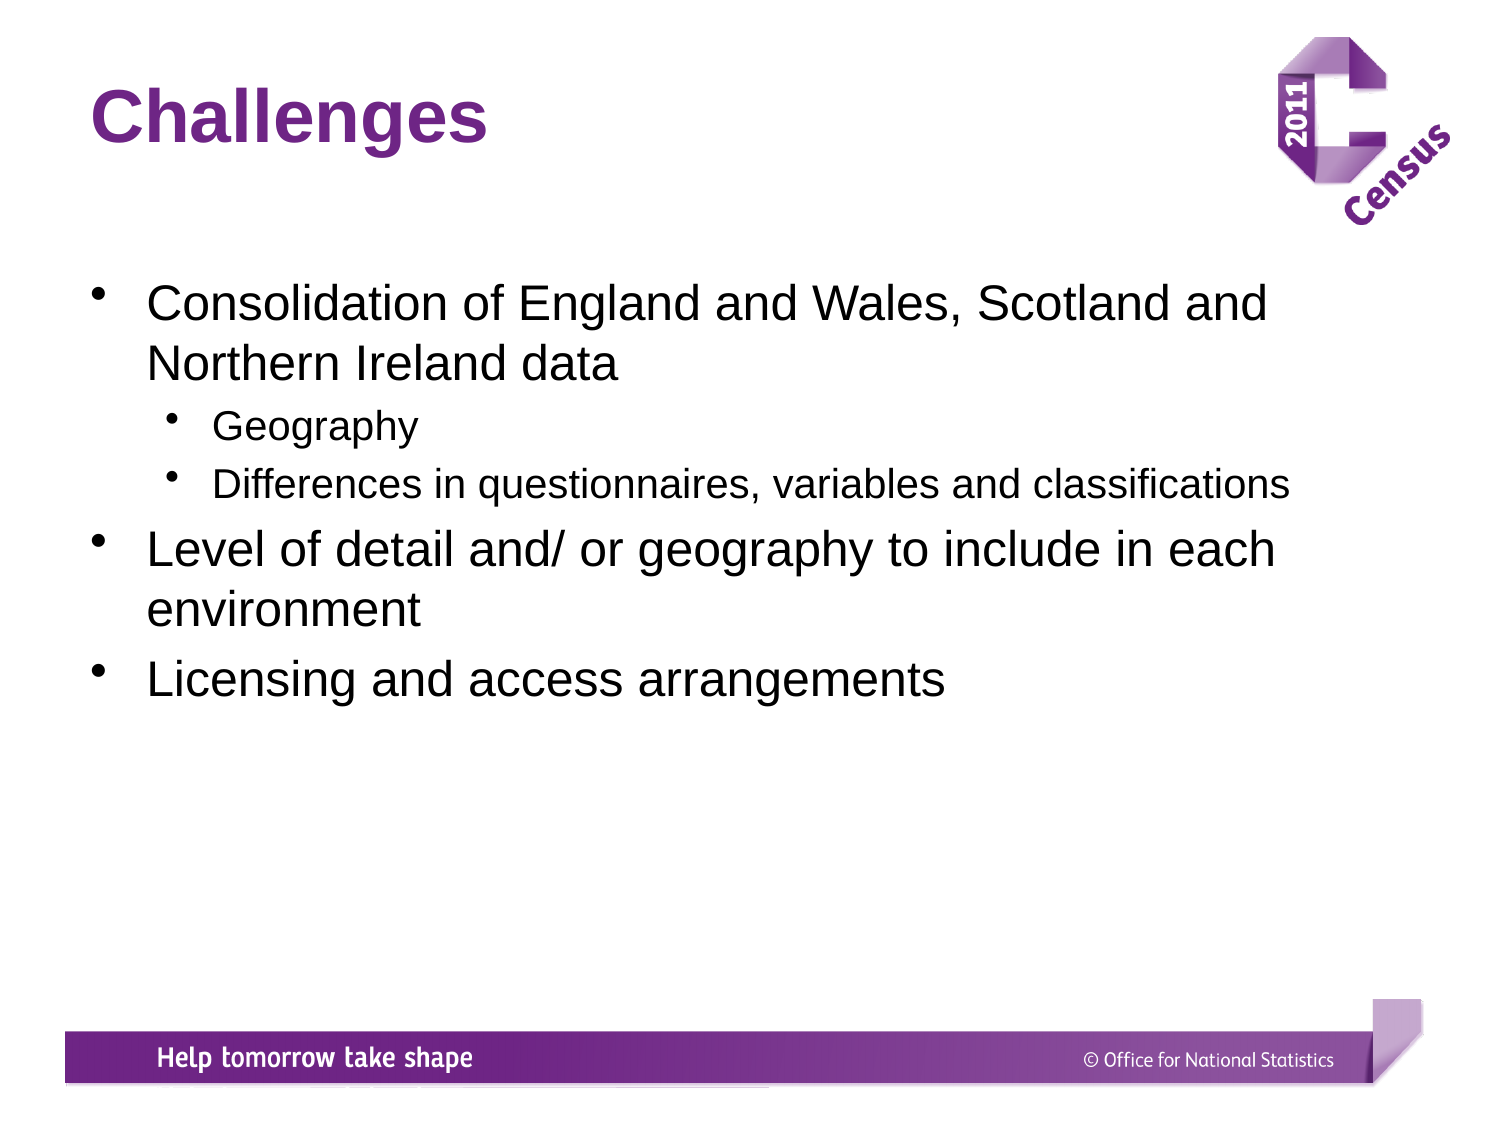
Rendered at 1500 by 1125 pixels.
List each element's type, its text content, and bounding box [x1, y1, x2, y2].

list Consolidation of England and Wales, Scotland and Northern Ireland data Geography Differences in questionnaires, variables and classifications Level of detail and/ or geography to include in each environment Licensing and access arrangements [74, 262, 1426, 1006]
picture [1278, 37, 1450, 225]
picture [65, 999, 1424, 1088]
title Challenges [74, 18, 1426, 207]
